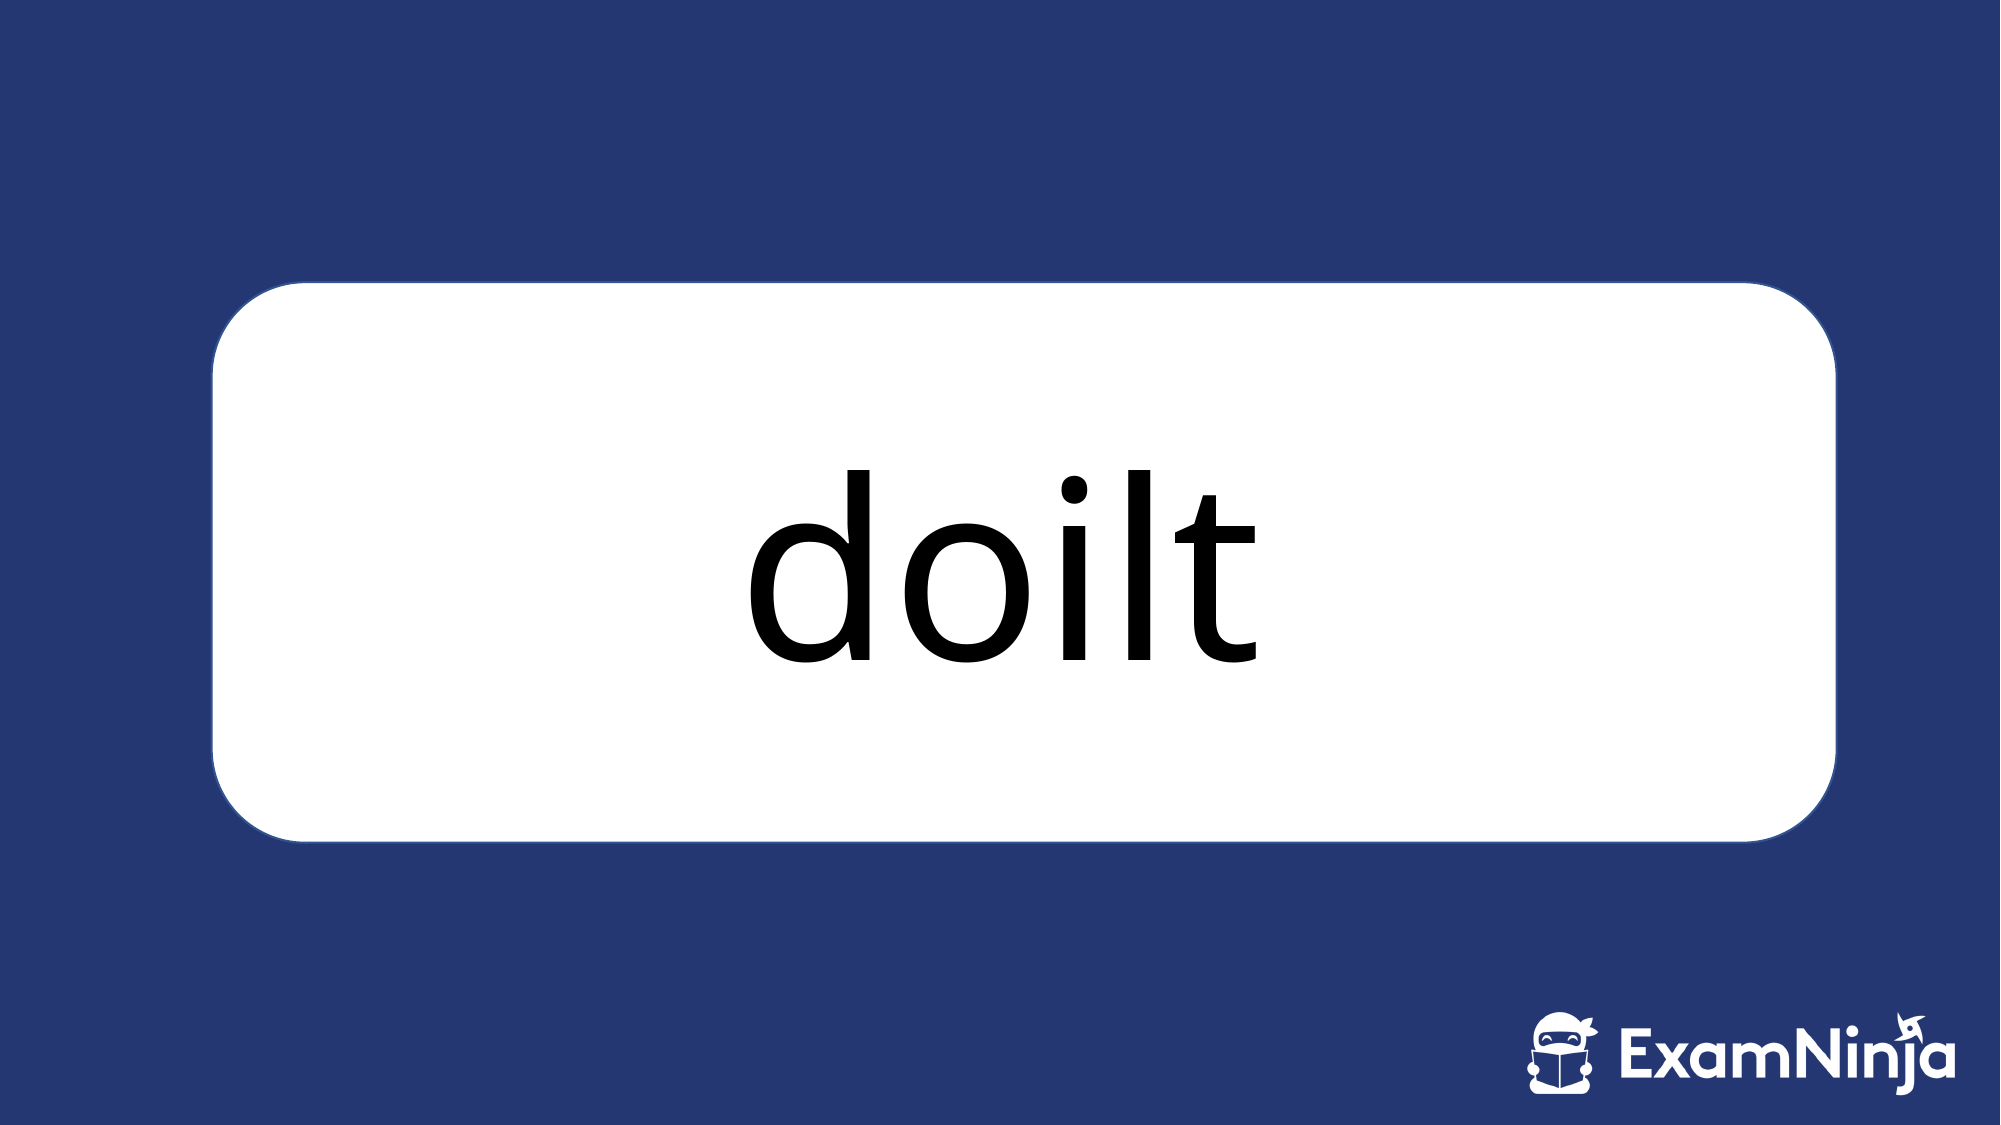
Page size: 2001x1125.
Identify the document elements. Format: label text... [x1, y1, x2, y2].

text_box [210, 281, 1838, 403]
text_box doilt [143, 403, 1857, 719]
picture [1501, 1003, 1979, 1102]
text_box [210, 719, 1838, 844]
